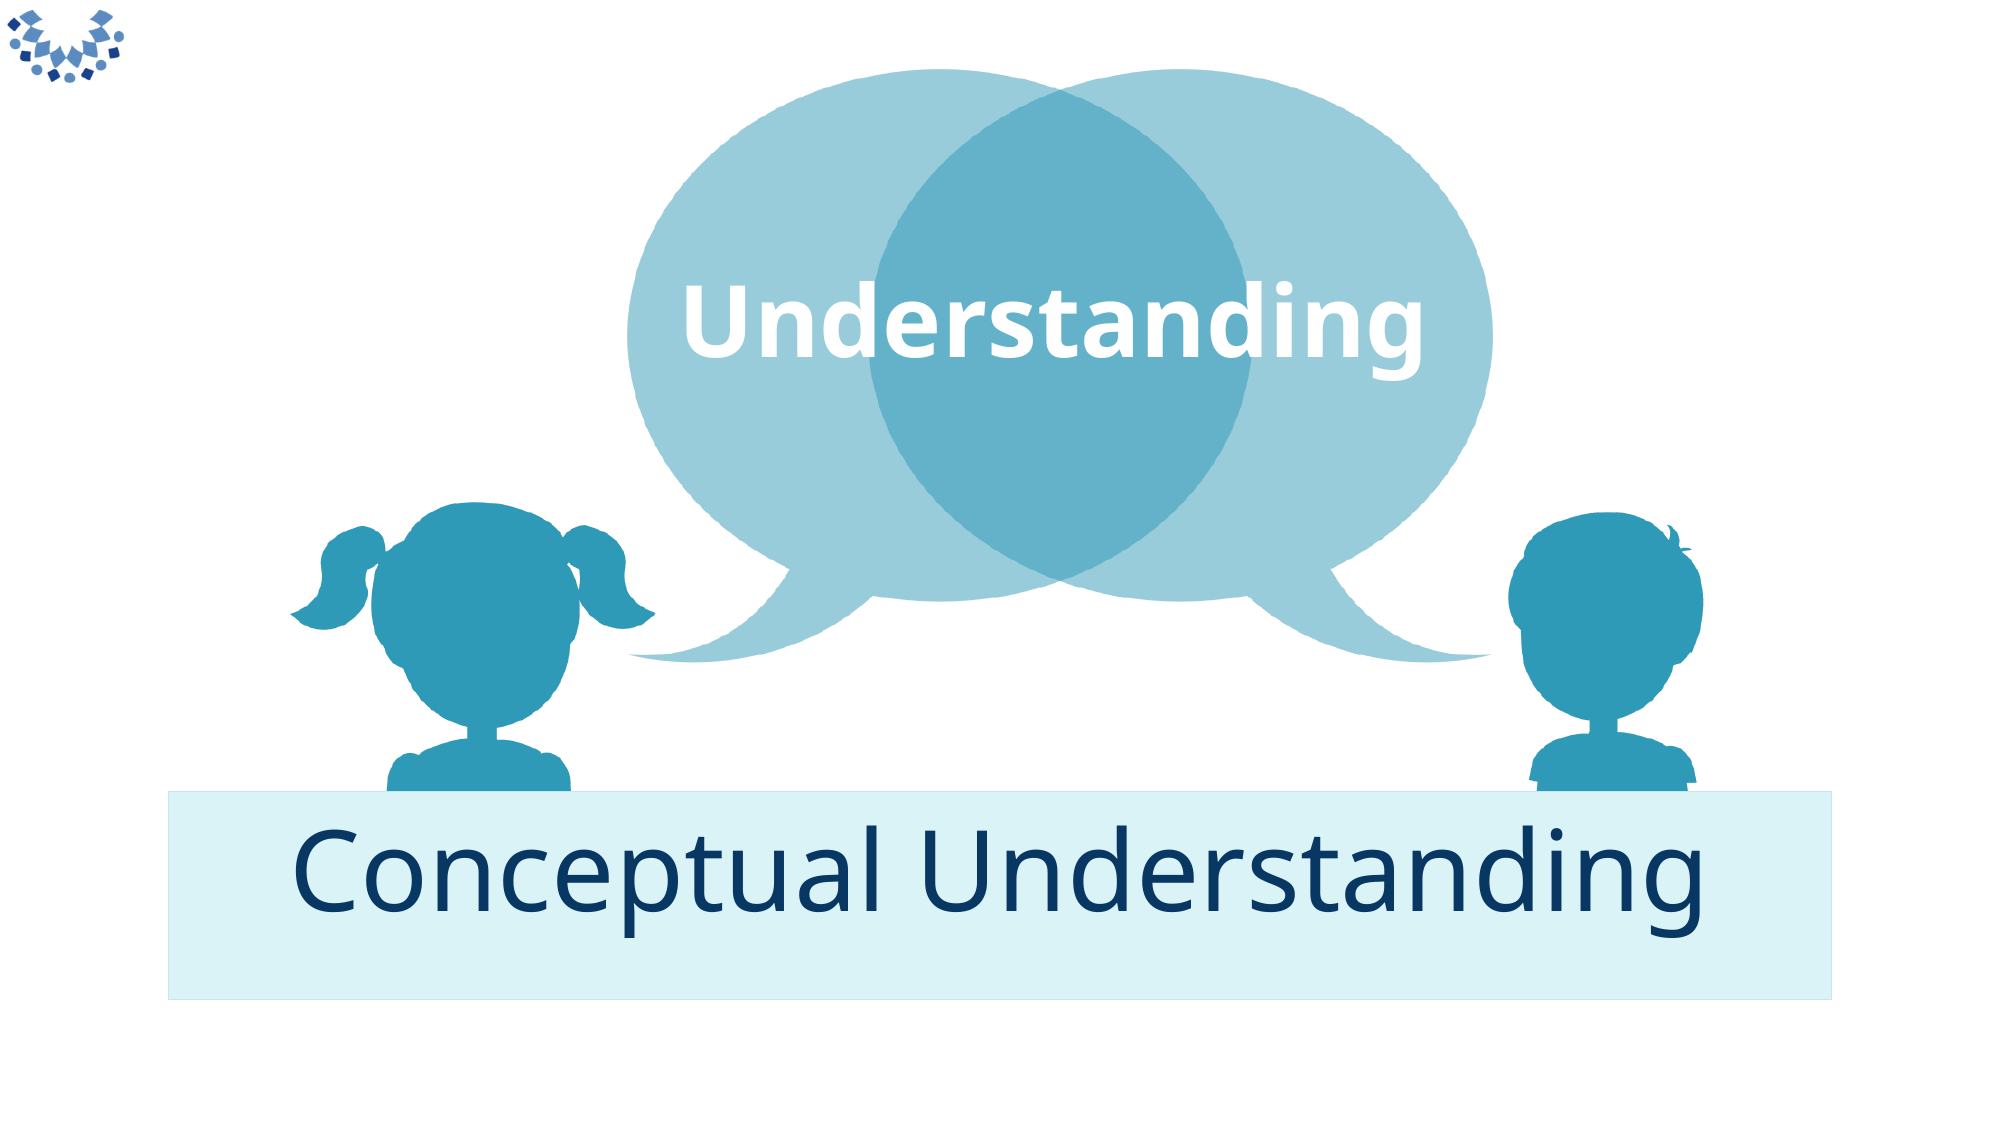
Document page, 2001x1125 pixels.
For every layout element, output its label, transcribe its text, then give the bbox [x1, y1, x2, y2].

picture [289, 69, 1711, 792]
picture [0, 10, 129, 87]
text_box Conceptual Understanding [168, 791, 1832, 1000]
